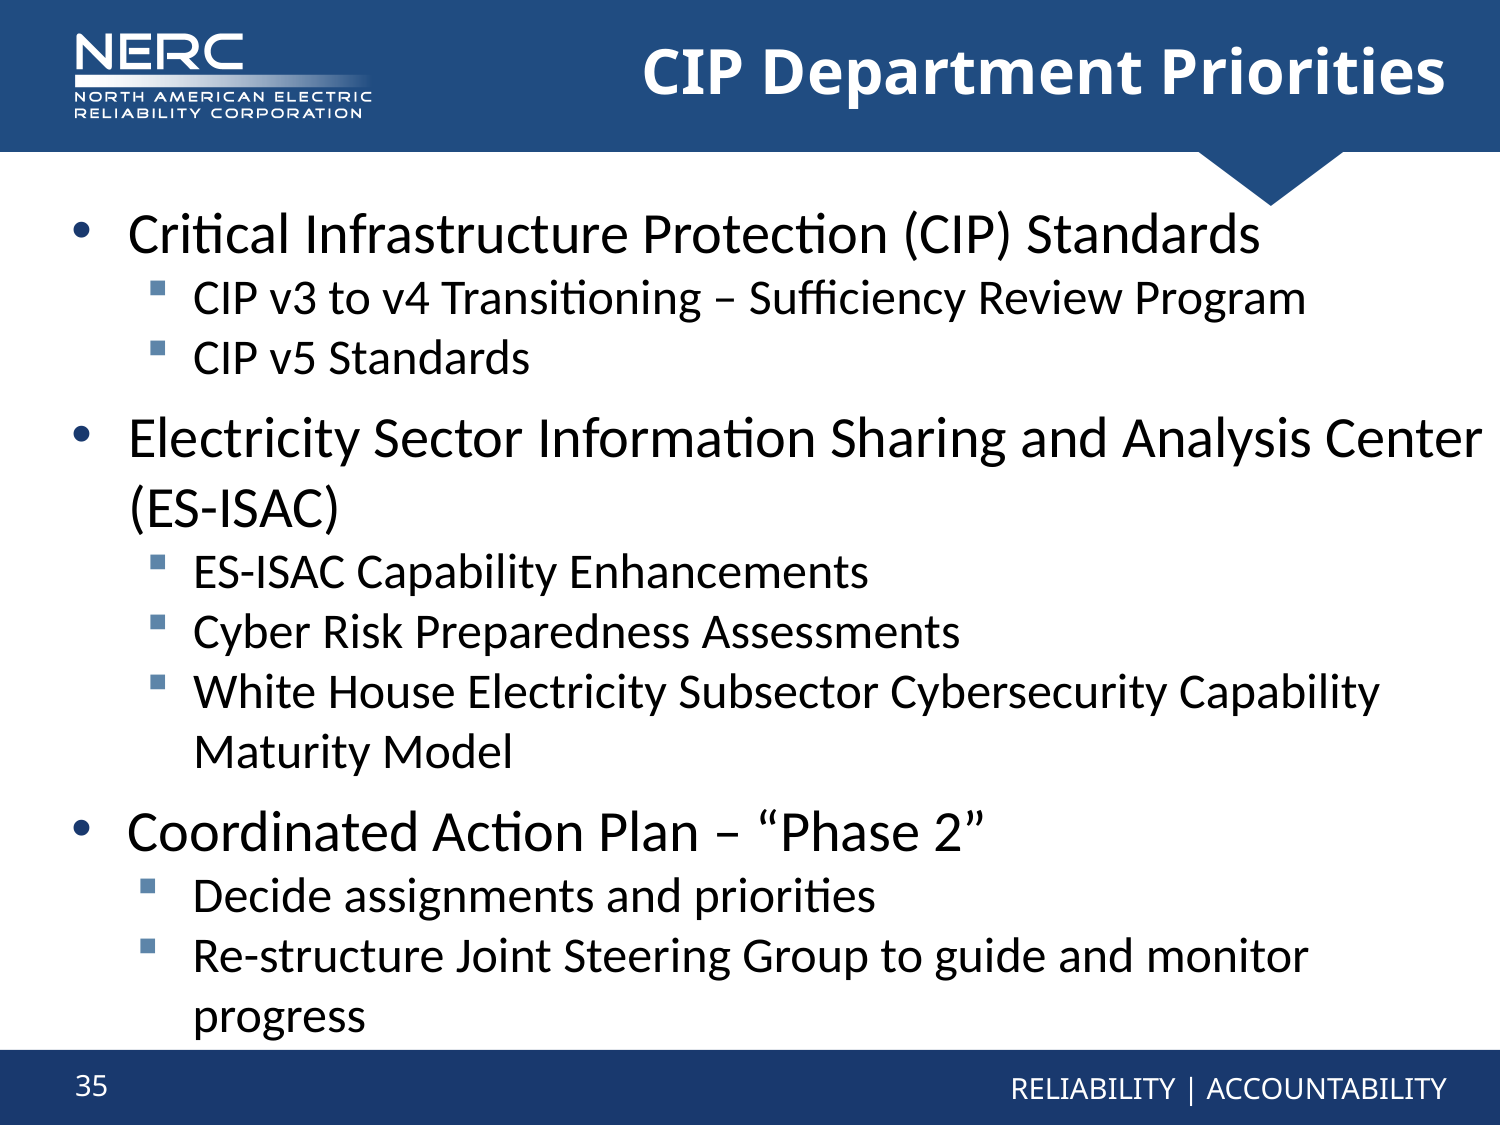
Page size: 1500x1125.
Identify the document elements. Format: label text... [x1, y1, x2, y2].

list Critical Infrastructure Protection (CIP) Standards CIP v3 to v4 Transitioning – Sufficiency Review Program CIP v5 Standards Electricity Sector Information Sharing and Analysis Center (ES-ISAC) ES-ISAC Capability Enhancements Cyber Risk Preparedness Assessments White House Electricity Subsector Cybersecurity Capability Maturity Model Coordinated Action Plan – “Phase 2” Decide assignments and priorities Re-structure Joint Steering Group to guide and monitor progress [56, 187, 1500, 988]
title CIP Department Priorities [474, 24, 1463, 133]
picture [0, 0, 1500, 206]
